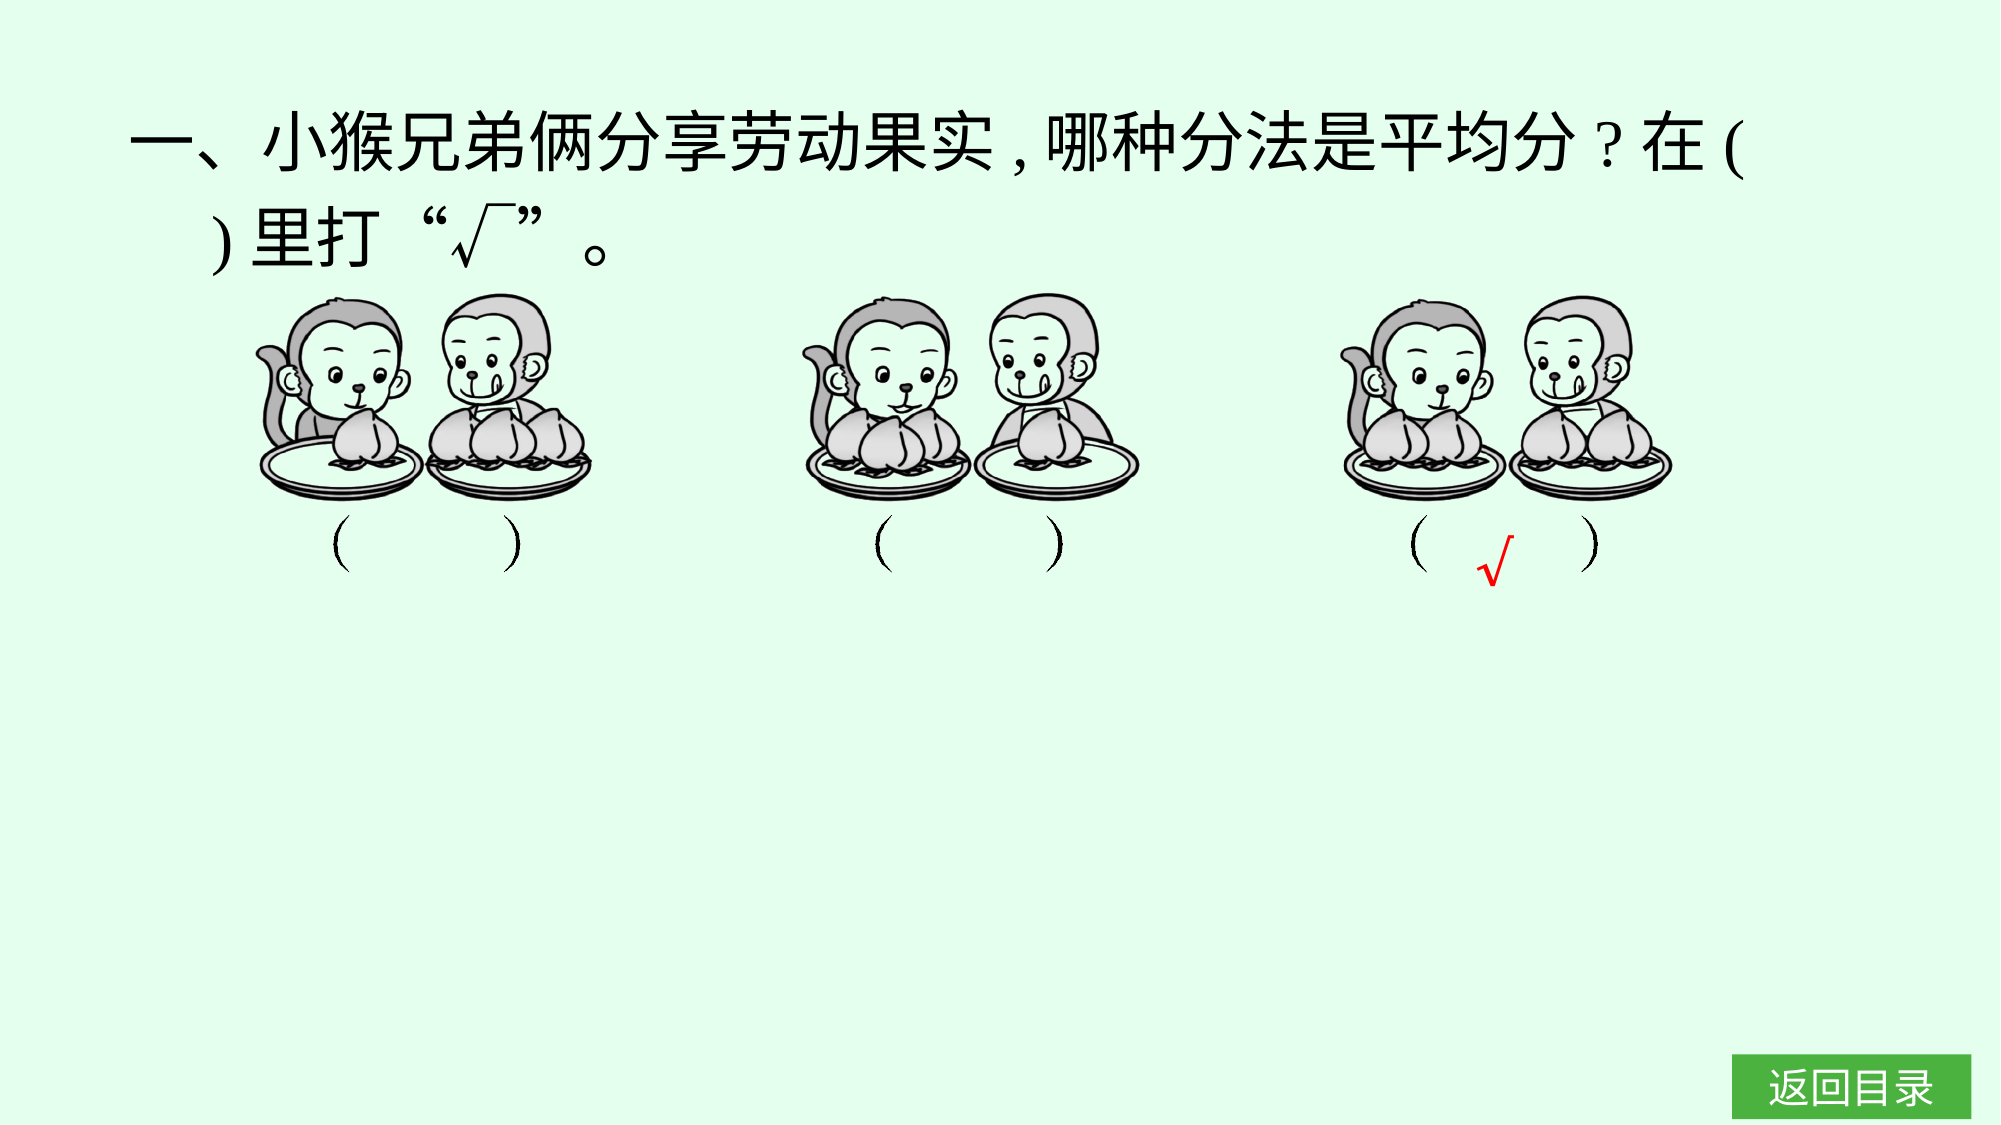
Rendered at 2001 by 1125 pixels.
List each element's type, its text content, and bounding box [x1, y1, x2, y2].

text_box 一、小猴兄弟俩分享劳动果实,哪种分法是平均分?在( )里打“√”。 [113, 76, 1887, 283]
text_box √ [1457, 575, 1546, 601]
picture [231, 285, 1685, 575]
